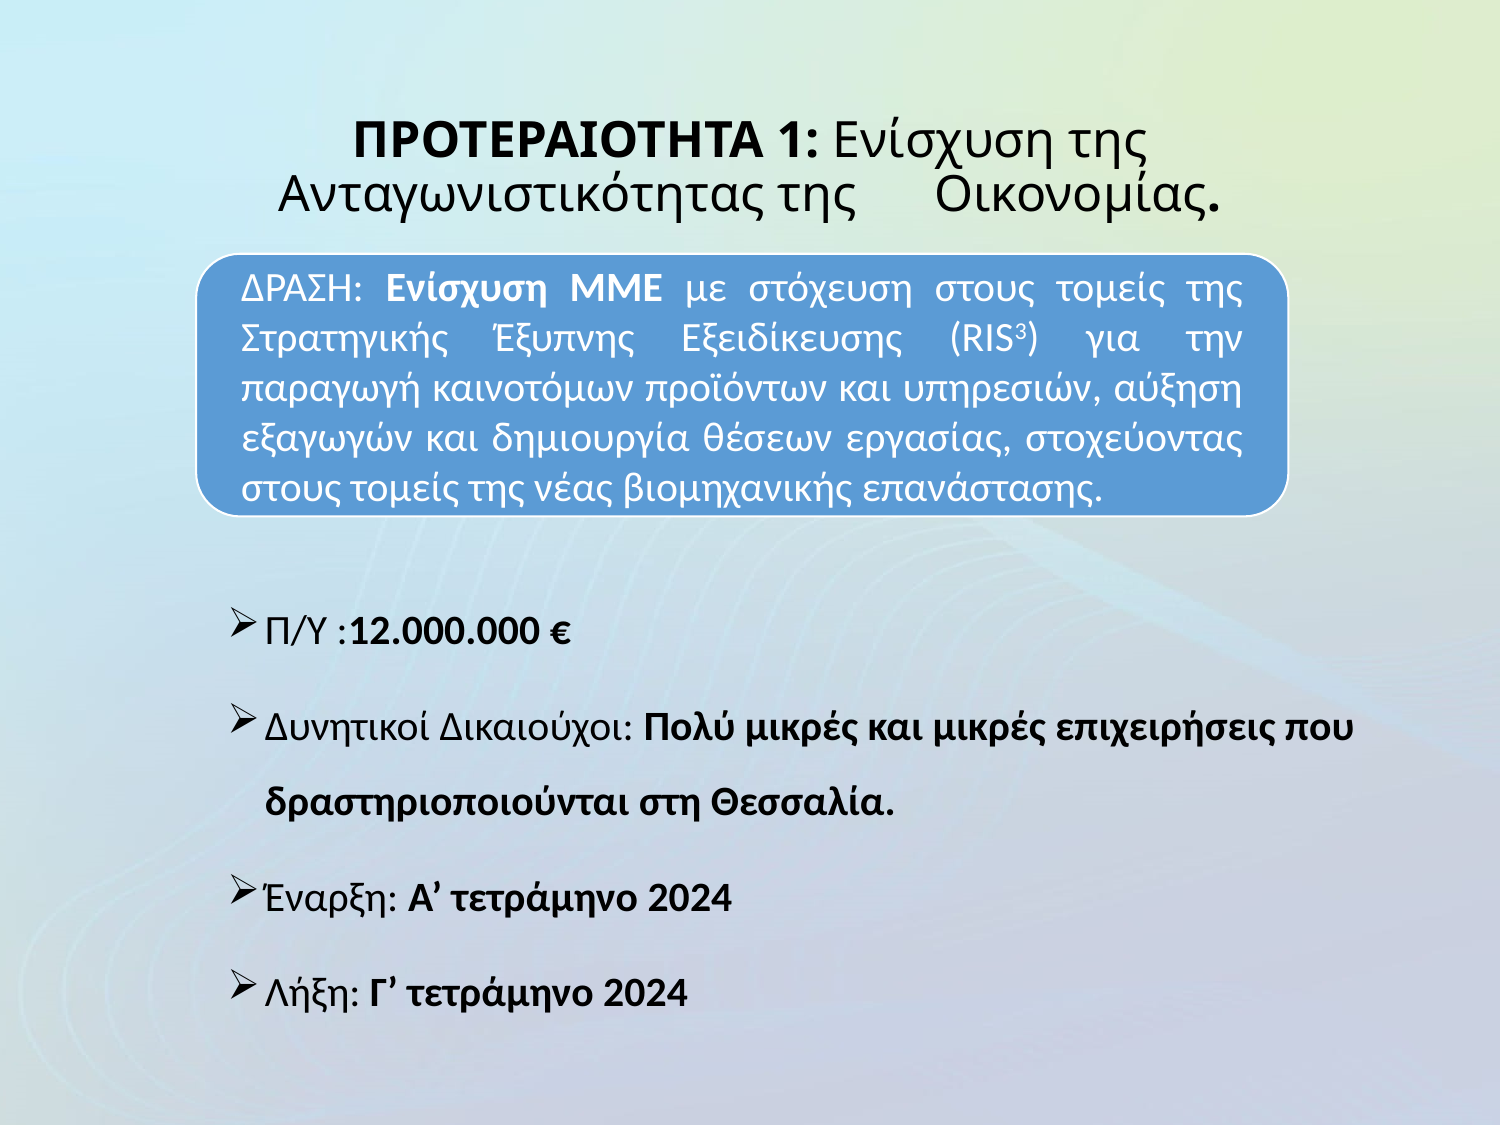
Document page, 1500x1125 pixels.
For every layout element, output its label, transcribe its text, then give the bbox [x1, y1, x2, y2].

picture [0, 0, 1500, 1125]
list Π/Υ :12.000.000 € Δυνητικοί Δικαιούχοι: Πολύ μικρές και μικρές επιχειρήσεις που δραστηριοποιούνται στη Θεσσαλία. Έναρξη: Α’ τετράμηνο 2024 Λήξη: Γ’ τετράμηνο 2024 [212, 570, 1384, 1035]
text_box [196, 253, 1289, 517]
title ΠΡΟΤΕΡΑΙΟΤΗΤΑ 1: Ενίσχυση της Ανταγωνιστικότητας της Οικονομίας. [103, 59, 1397, 278]
